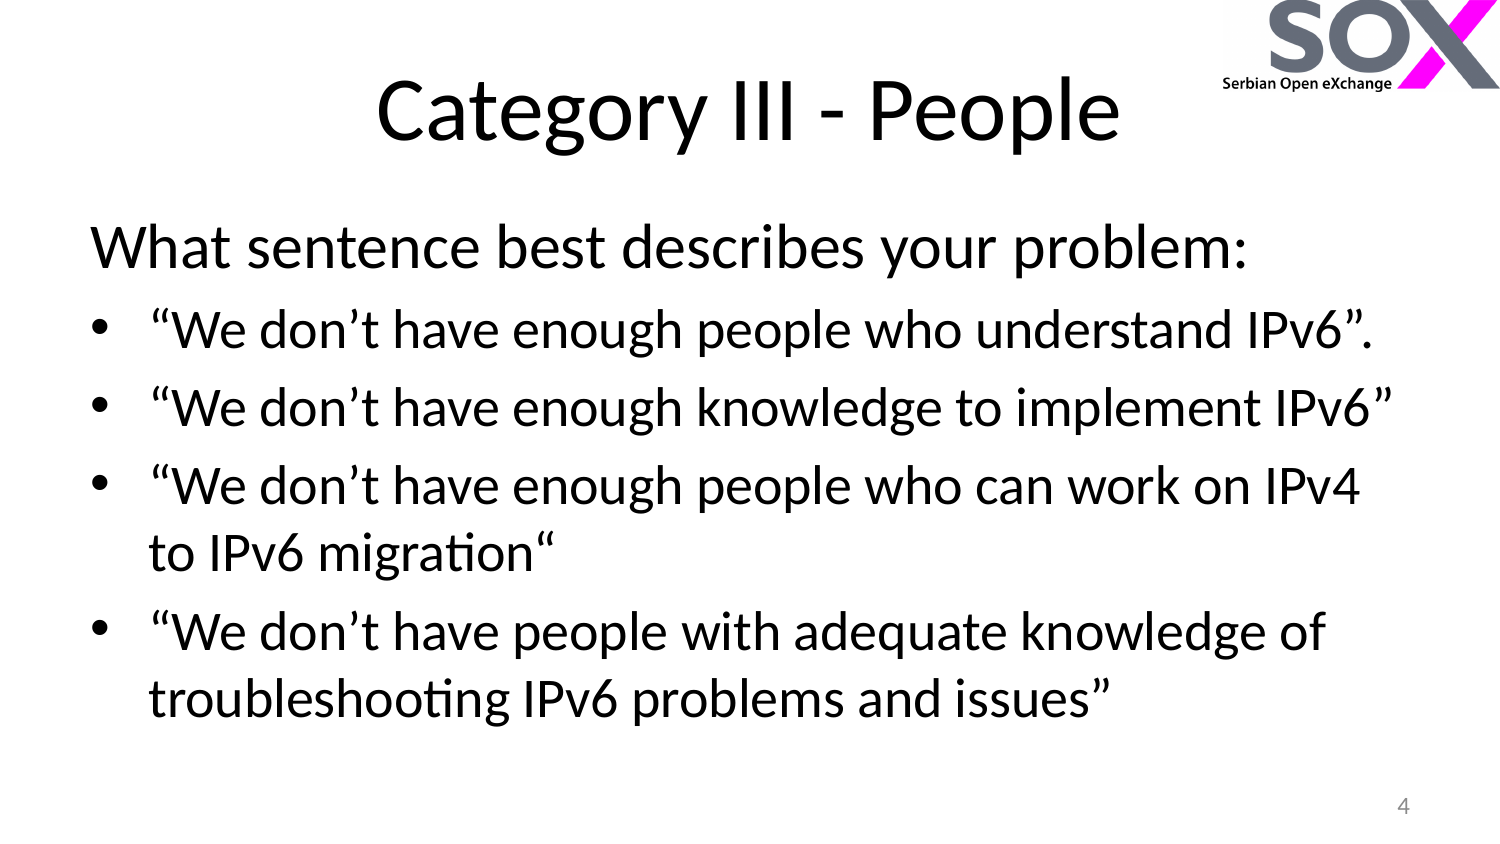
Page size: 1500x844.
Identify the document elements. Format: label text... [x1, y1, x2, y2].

slide_number 4 [1074, 782, 1425, 827]
title Category III - People [75, 33, 1425, 175]
picture [1223, 0, 1500, 92]
list What sentence best describes your problem: “We don’t have enough people who understand IPv6”. “We don’t have enough knowledge to implement IPv6” “We don’t have enough people who can work on IPv4 to IPv6 migration“ “We don’t have people with adequate knowledge of troubleshooting IPv6 problems and issues” [75, 196, 1425, 754]
